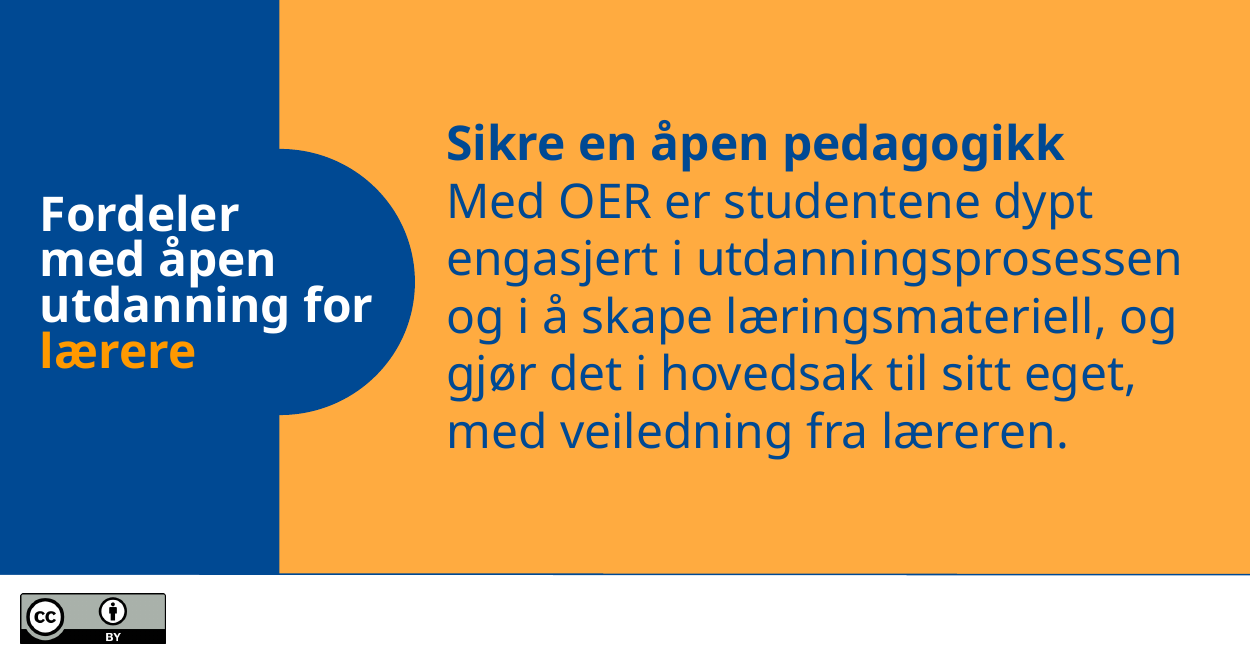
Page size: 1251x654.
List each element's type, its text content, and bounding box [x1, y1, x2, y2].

text_box Fordeler med åpen utdanning for lærere [24, 179, 420, 393]
text_box [206, 393, 355, 416]
text_box [0, 0, 280, 573]
text_box [0, 582, 1250, 654]
text_box [195, 148, 366, 179]
text_box Sikre en åpen pedagogikk Med OER er studentene dypt engasjert i utdanningsprosessen og i å skape læringsmateriell, og gjør det i hovedsak til sitt eget, med veiledning fra læreren. [431, 97, 1224, 473]
picture [20, 592, 166, 645]
